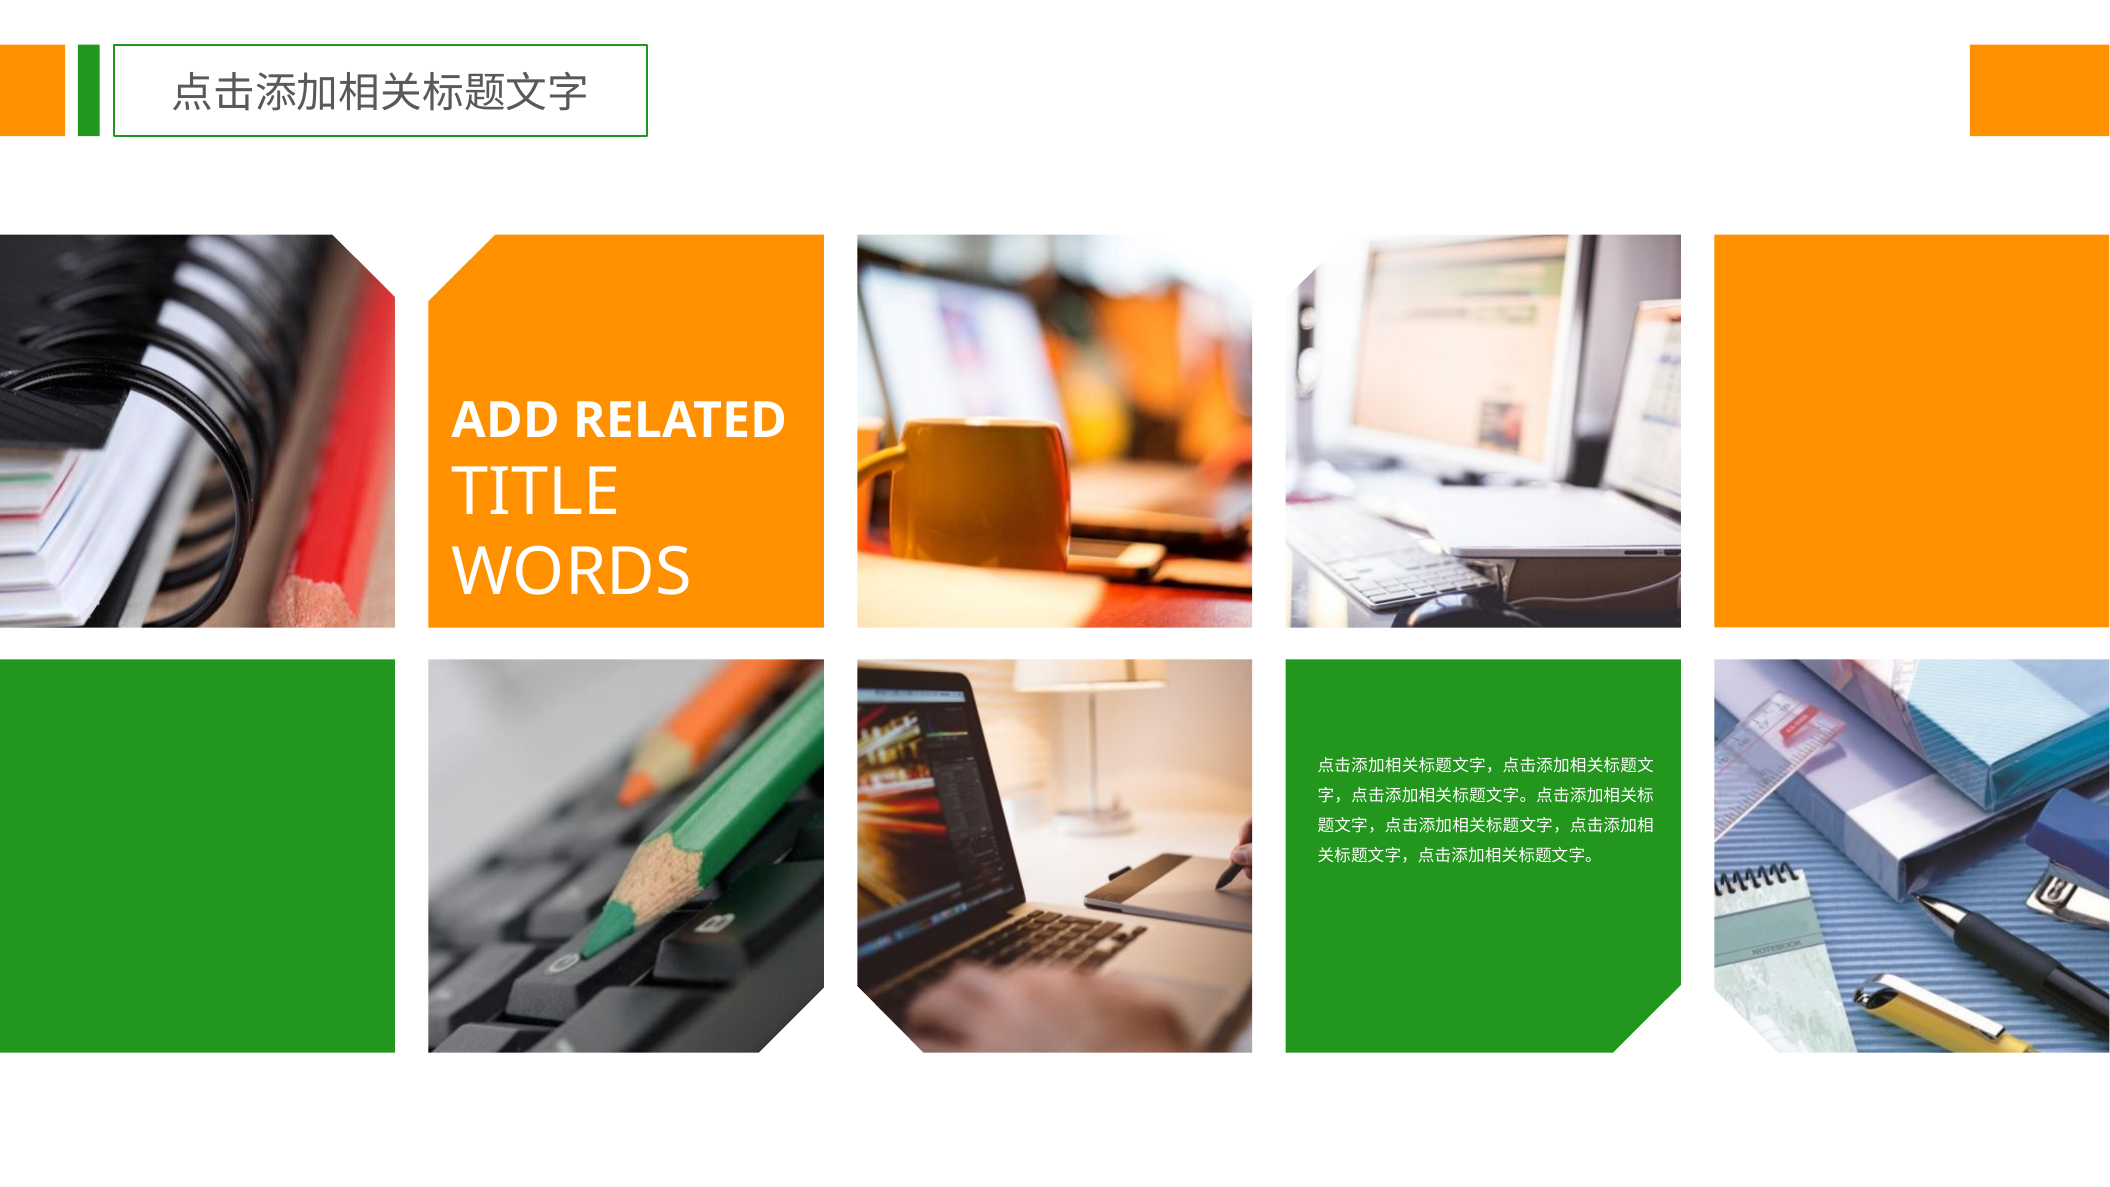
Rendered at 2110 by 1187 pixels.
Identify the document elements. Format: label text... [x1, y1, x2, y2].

text_box [857, 659, 1253, 1053]
text_box [428, 659, 824, 1053]
text_box [1285, 659, 1681, 1053]
text_box [1285, 234, 1681, 628]
text_box [857, 234, 1253, 628]
text_box ADD RELATED TITLE WORDS [436, 380, 824, 616]
text_box 点击添加相关标题文字 [135, 44, 625, 137]
text_box [1714, 659, 2110, 1053]
text_box 点击添加相关标题文字，点击添加相关标题文字，点击添加相关标题文字。点击添加相关标题文字，点击添加相关标题文字，点击添加相关标题文字，点击添加相关标题文字。 [1302, 737, 1669, 873]
text_box [0, 659, 395, 1053]
text_box [1714, 234, 2110, 628]
text_box [0, 234, 395, 628]
text_box [428, 234, 824, 628]
